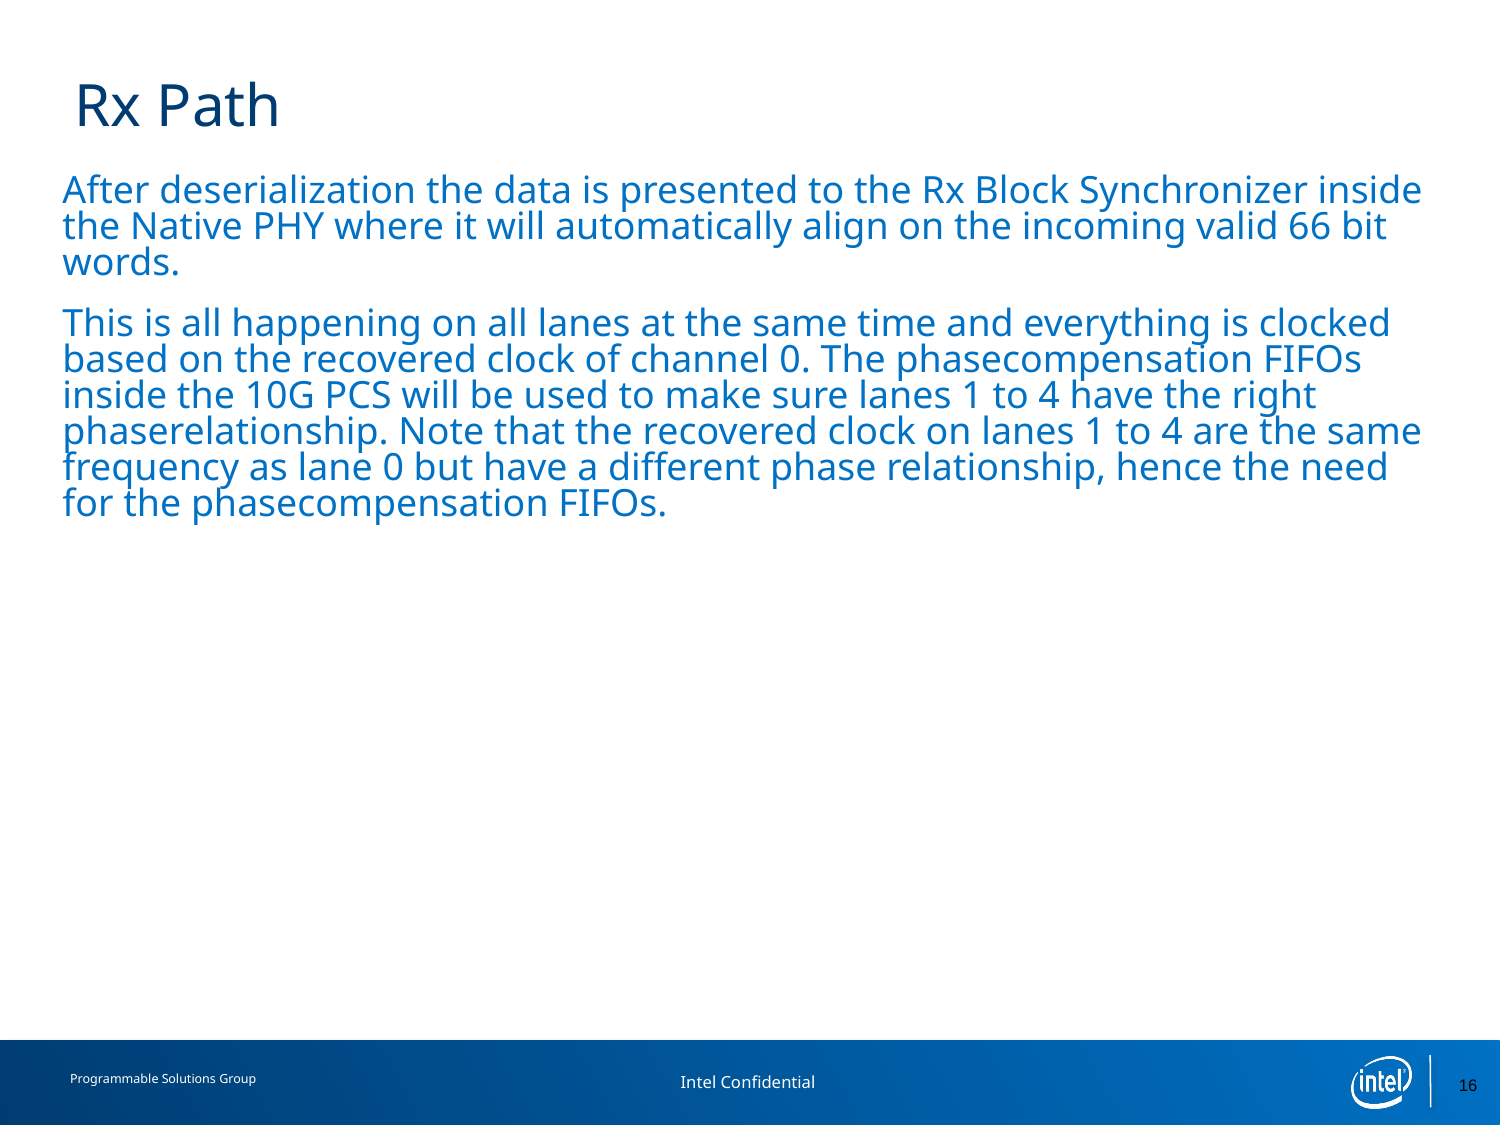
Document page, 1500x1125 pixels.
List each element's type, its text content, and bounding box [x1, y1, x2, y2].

slide_number 16 [1127, 1055, 1478, 1116]
list After deserialization the data is presented to the Rx Block Synchronizer inside the Native PHY where it will automatically align on the incoming valid 66 bit words. This is all happening on all lanes at the same time and everything is clocked based on the recovered clock of channel 0. The phasecompensation FIFOs inside the 10G PCS will be used to make sure lanes 1 to 4 have the right phaserelationship. Note that the recovered clock on lanes 1 to 4 are the same frequency as lane 0 but have a different phase relationship, hence the need for the phasecompensation FIFOs. [62, 174, 1430, 988]
title Rx Path [74, 67, 1425, 174]
